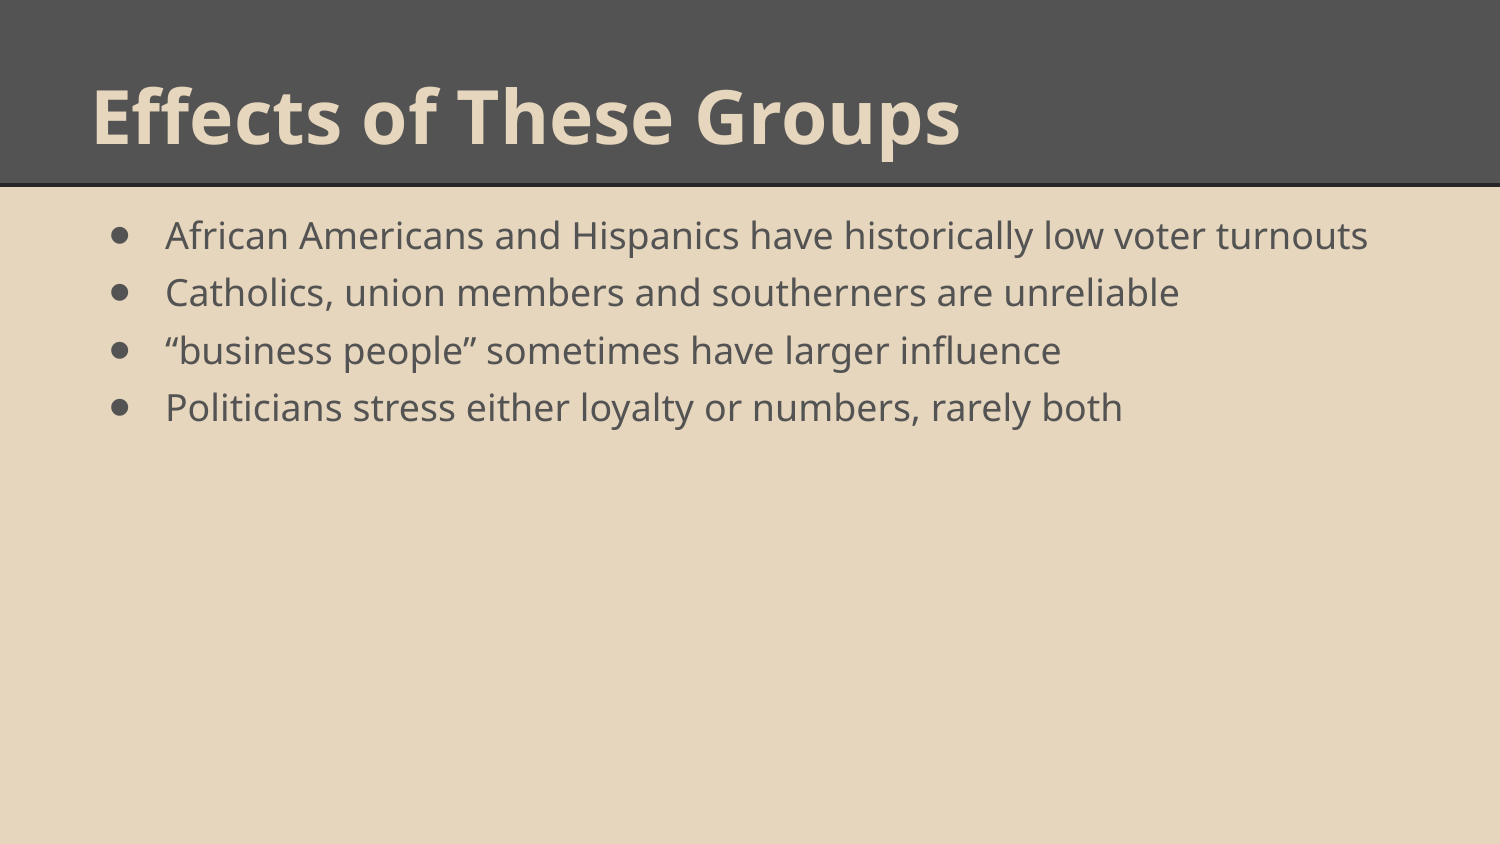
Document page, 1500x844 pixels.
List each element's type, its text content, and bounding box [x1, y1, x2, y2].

title Effects of These Groups [75, 33, 1425, 175]
list African Americans and Hispanics have historically low voter turnouts Catholics, union members and southerners are unreliable “business people” sometimes have larger influence Politicians stress either loyalty or numbers, rarely both [75, 196, 1425, 808]
